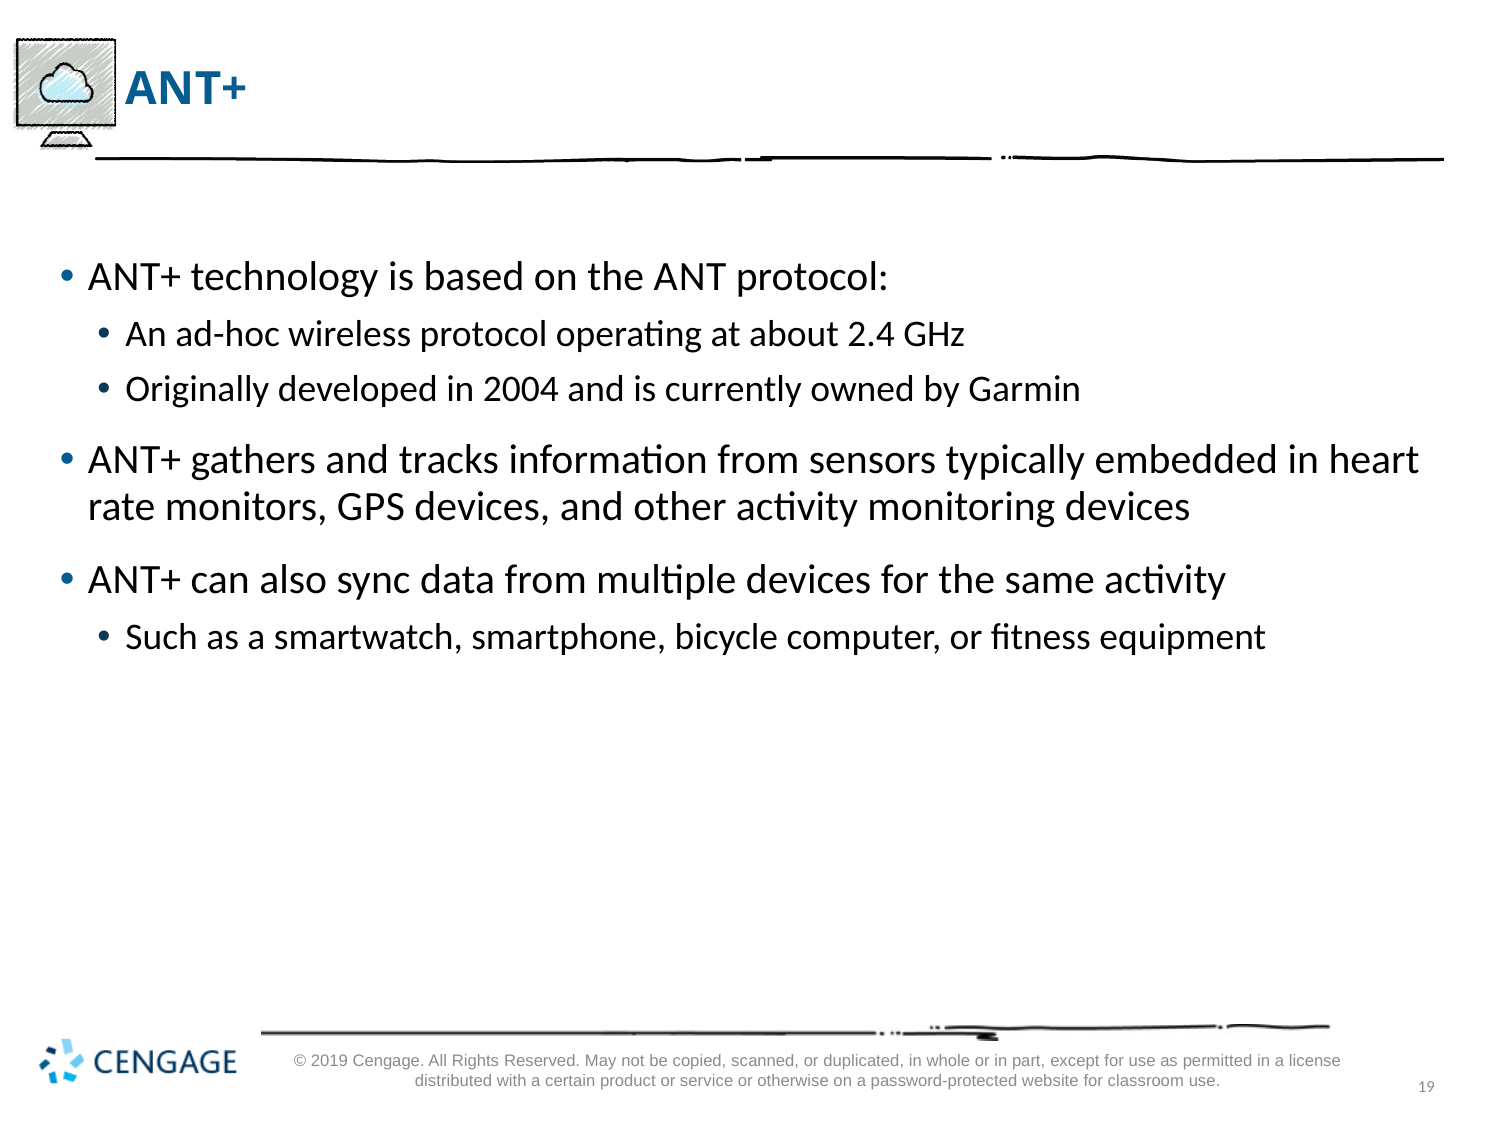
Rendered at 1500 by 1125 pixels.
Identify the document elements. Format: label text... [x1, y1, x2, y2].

picture [261, 1024, 1331, 1041]
footer © 2019 Cengage. All Rights Reserved. May not be copied, scanned, or duplicated, in whole or in part, except for use as permitted in a license distributed with a certain product or service or otherwise on a password-protected website for classroom use. [262, 1050, 1375, 1091]
list A N T+ technology is based on the A N T protocol: An ad-hoc wireless protocol operating at about 2.4 GHz Originally developed in 2004 and is currently owned by Garmin A N T+ gathers and tracks information from sensors typically embedded in heart rate monitors, G P S devices, and other activity monitoring devices A N T+ can also sync data from multiple devices for the same activity Such as a smartwatch, smartphone, bicycle computer, or fitness equipment [59, 252, 1441, 663]
title A N T+ [125, 66, 1442, 116]
picture [13, 36, 117, 151]
picture [95, 155, 1444, 163]
picture [19, 1025, 249, 1096]
